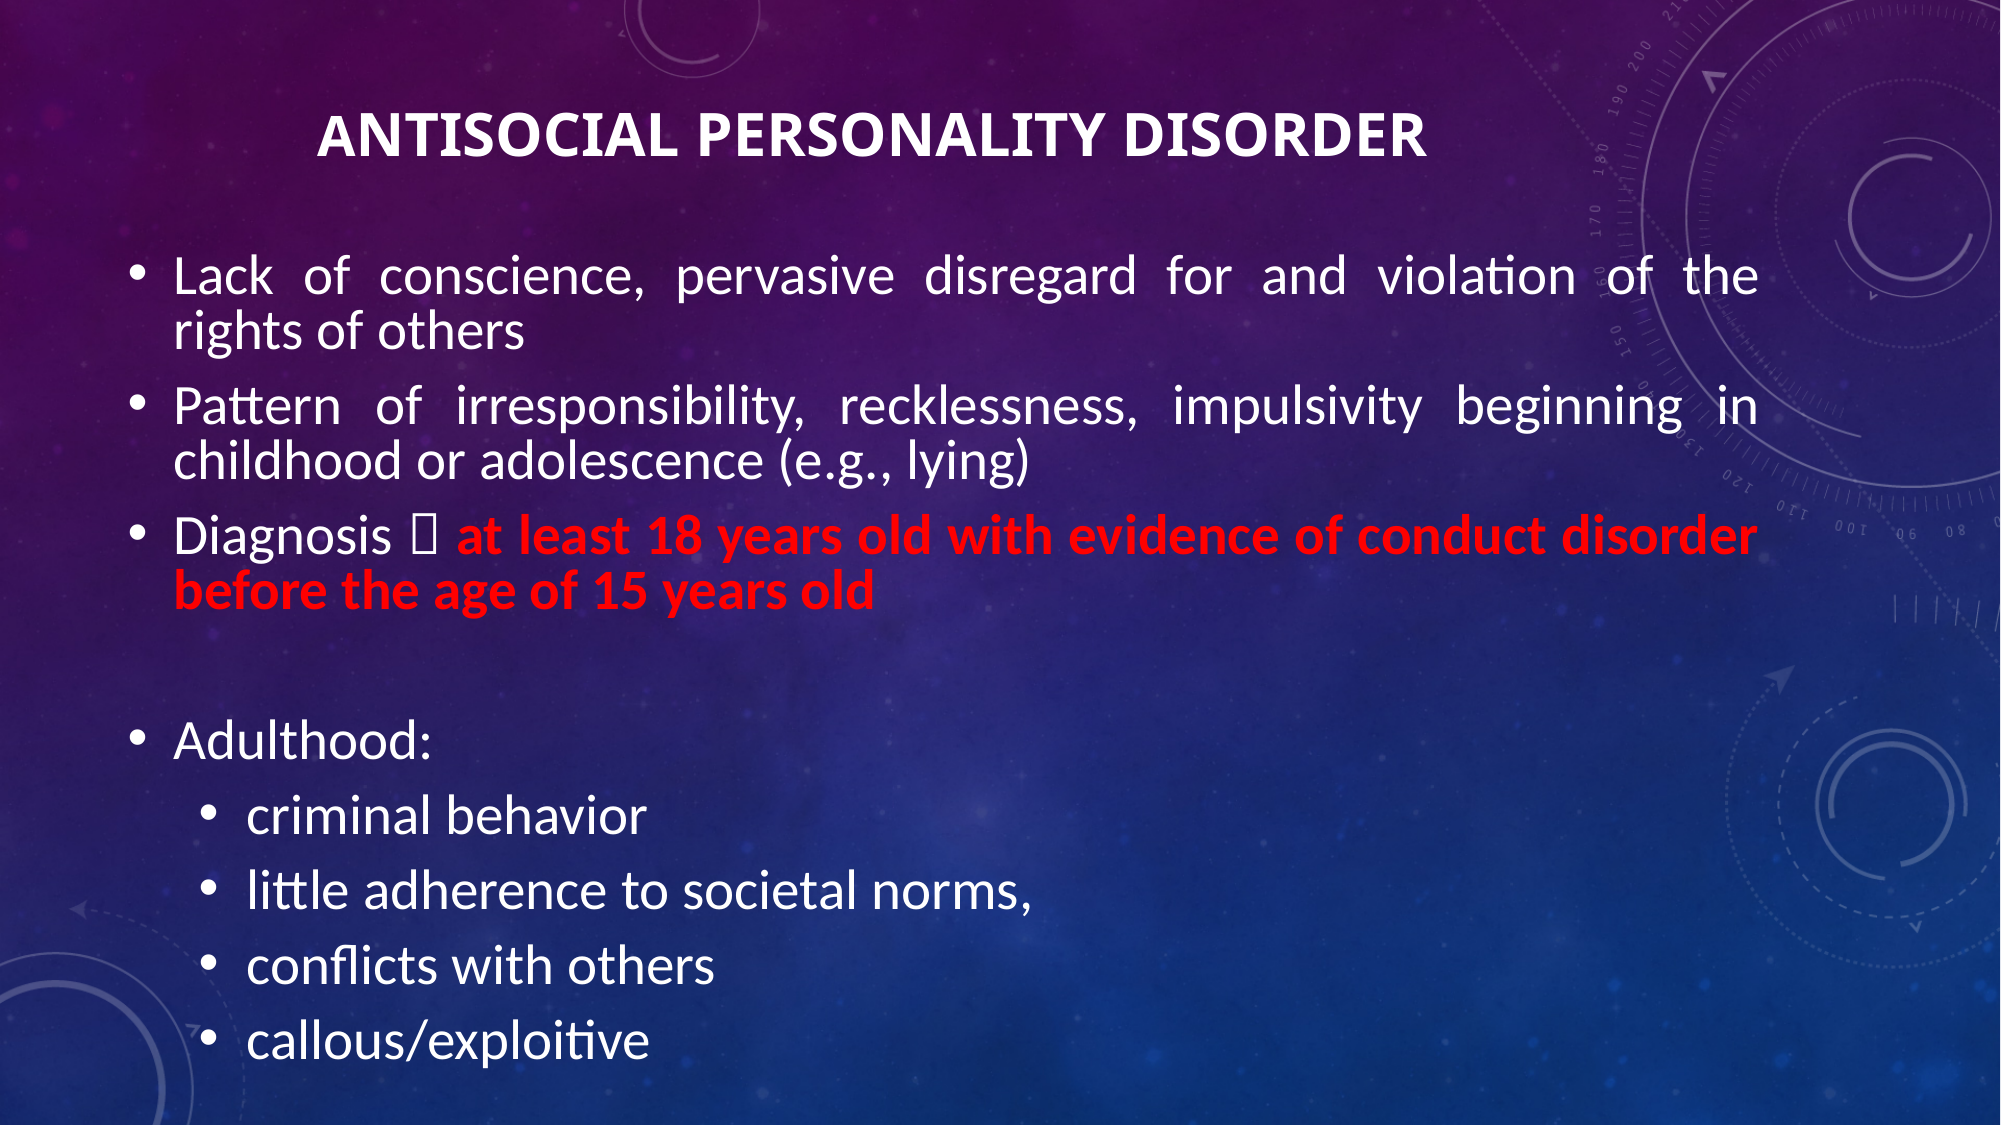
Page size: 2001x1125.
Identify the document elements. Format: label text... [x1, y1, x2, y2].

title Antisocial Personality Disorder [302, 20, 1719, 178]
list Lack of conscience, pervasive disregard for and violation of the rights of others Pattern of irresponsibility, recklessness, impulsivity beginning in childhood or adolescence (e.g., lying) Diagnosis  at least 18 years old with evidence of conduct disorder before the age of 15 years old Adulthood: criminal behavior little adherence to societal norms, conflicts with others callous/exploitive [112, 243, 1775, 1082]
picture [0, 0, 2001, 1125]
